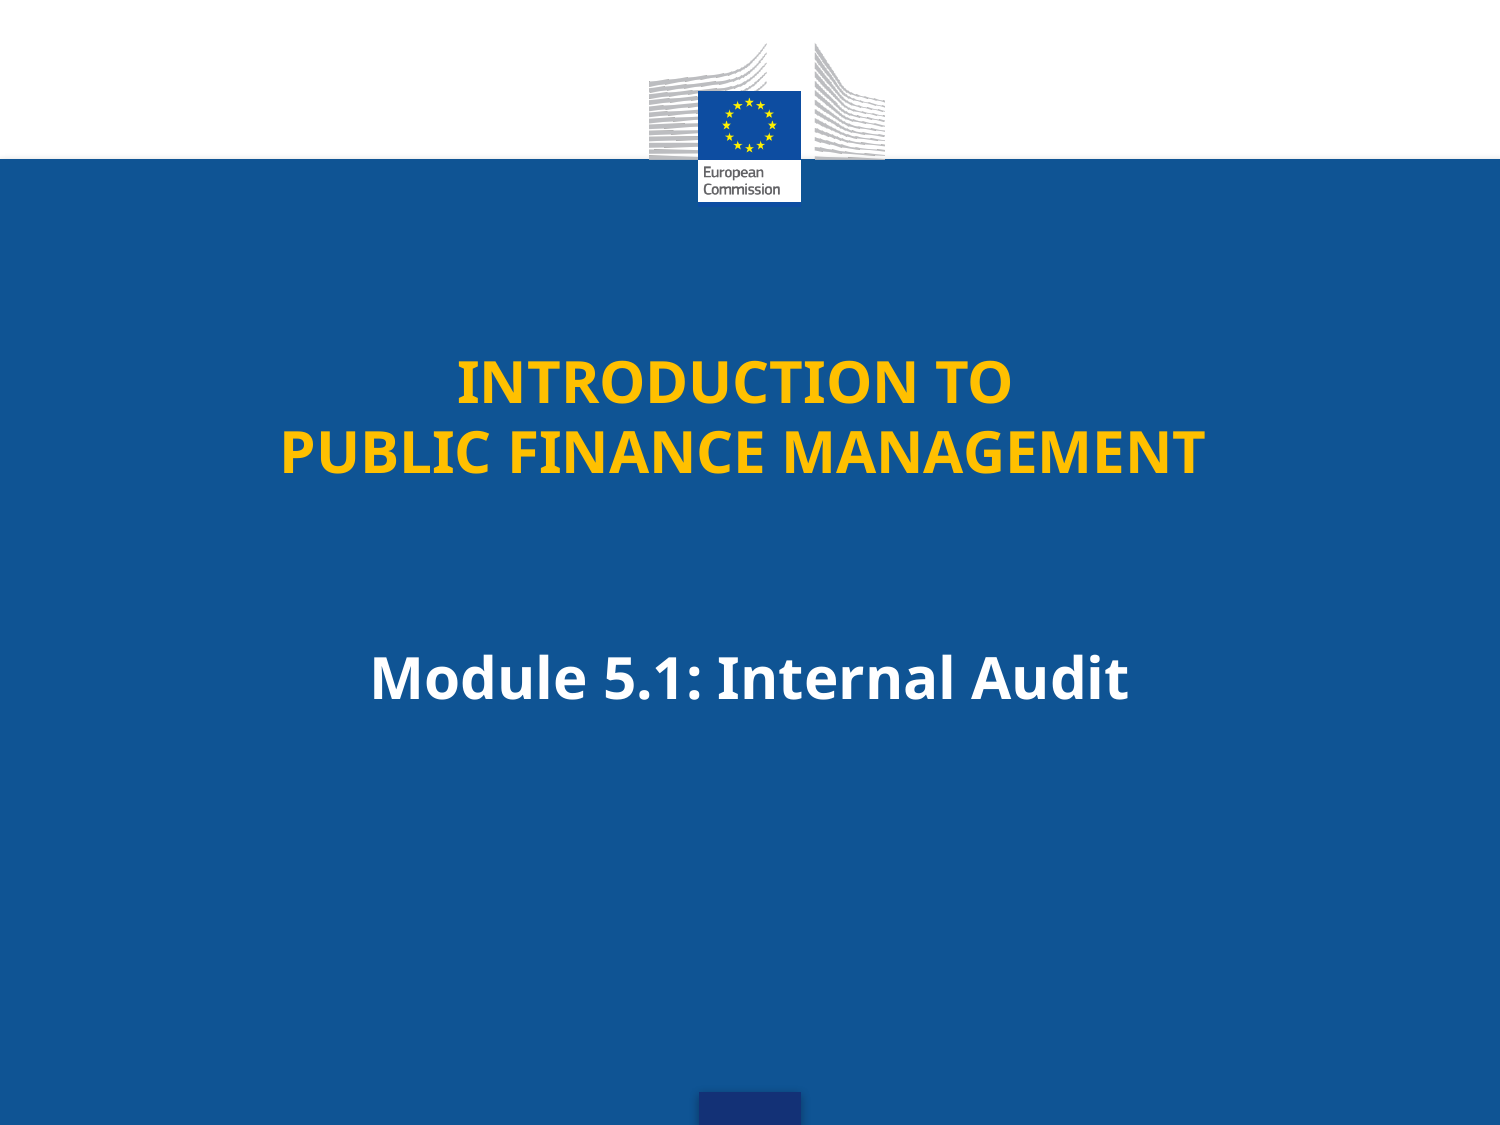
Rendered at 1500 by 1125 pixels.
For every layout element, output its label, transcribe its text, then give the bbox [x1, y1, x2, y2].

text_box INTRODUCTION TO PUBLIC FINANCE MANAGEMENT [151, 349, 1335, 480]
subtitle Module 5.1: Internal Audit [64, 633, 1436, 833]
